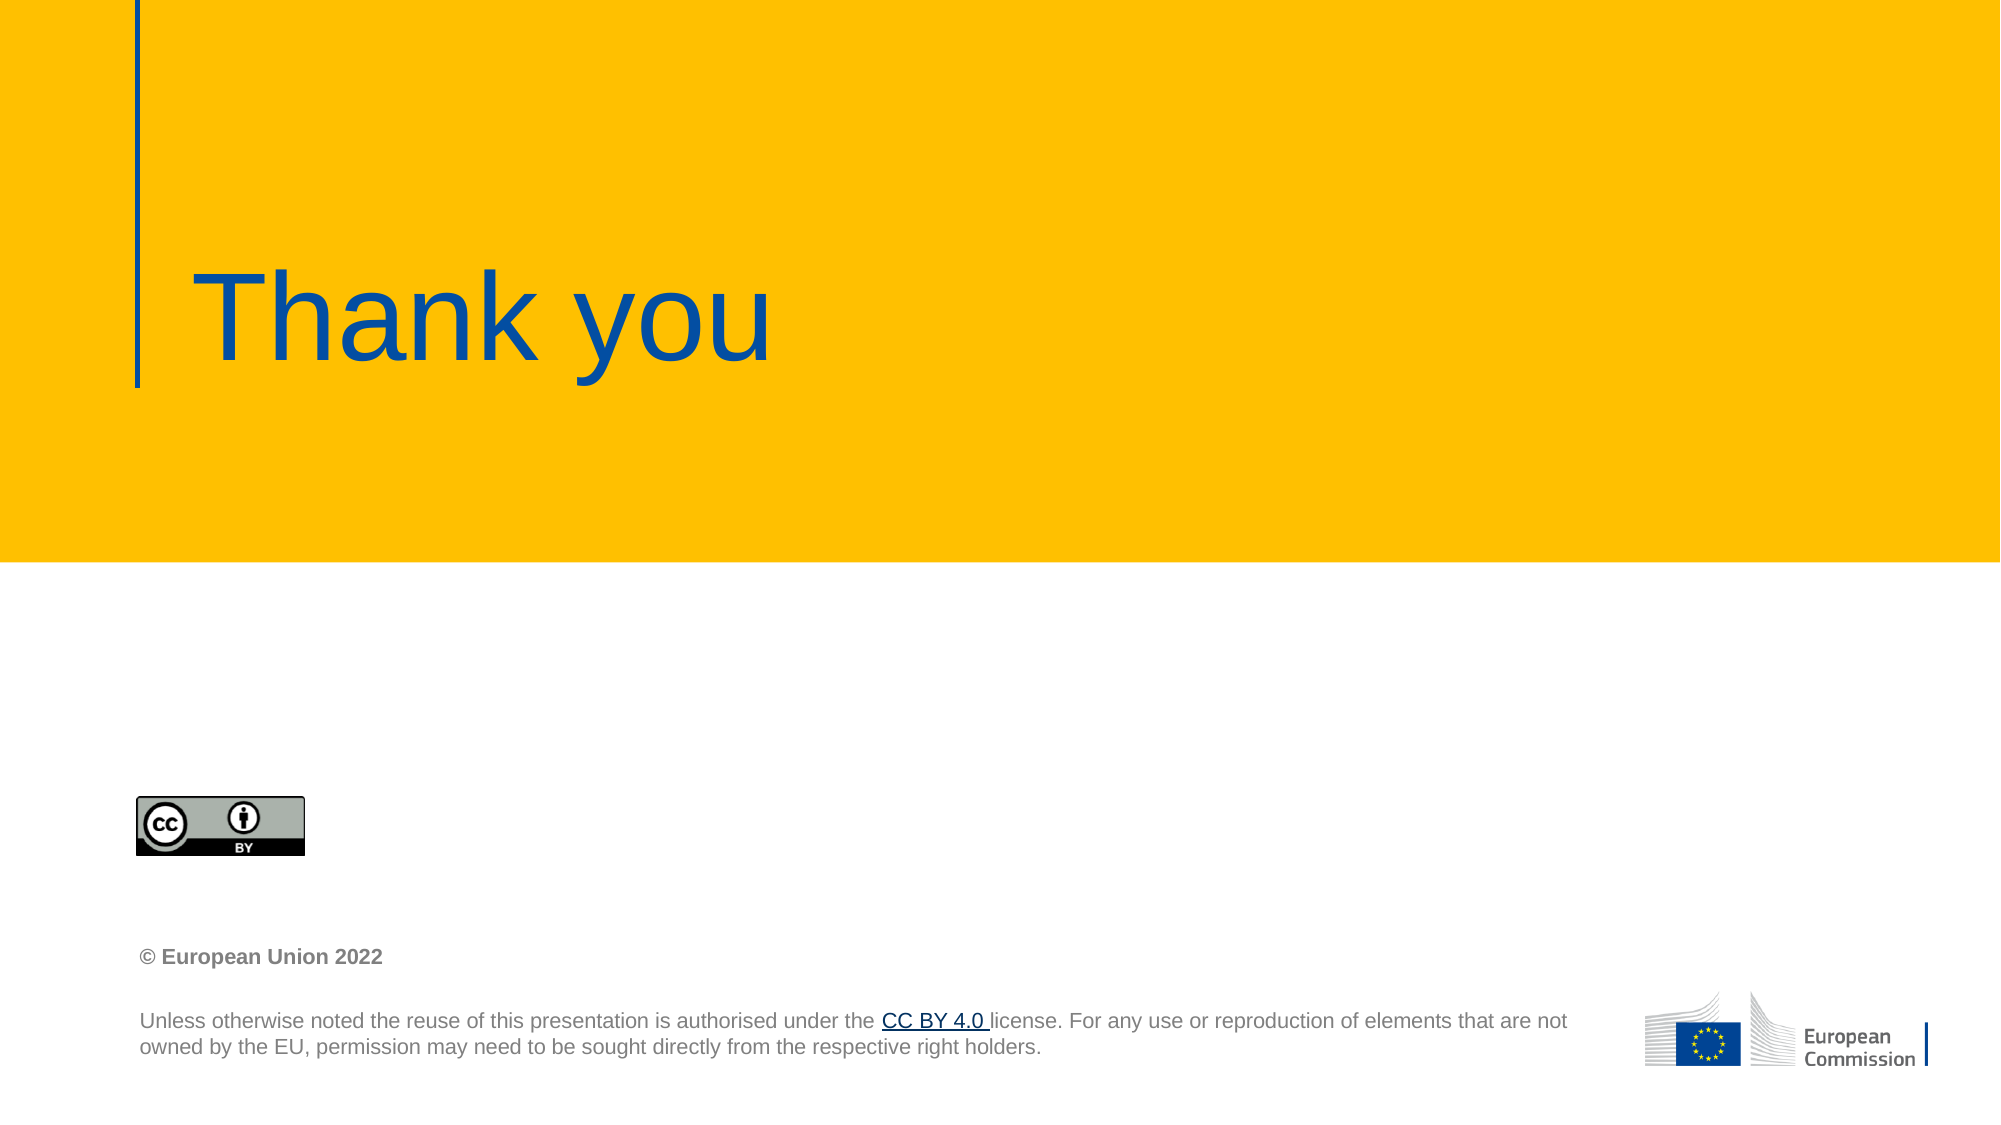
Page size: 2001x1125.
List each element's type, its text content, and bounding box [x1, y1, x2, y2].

picture [136, 796, 305, 856]
picture [1645, 991, 1928, 1066]
title Thank you [176, 184, 1843, 388]
subtitle © European Union 2022 Unless otherwise noted the reuse of this presentation is authorised under the CC BY 4.0 license. For any use or reproduction of elements that are not owned by the EU, permission may need to be sought directly from the respective right holders. [124, 762, 1592, 1067]
